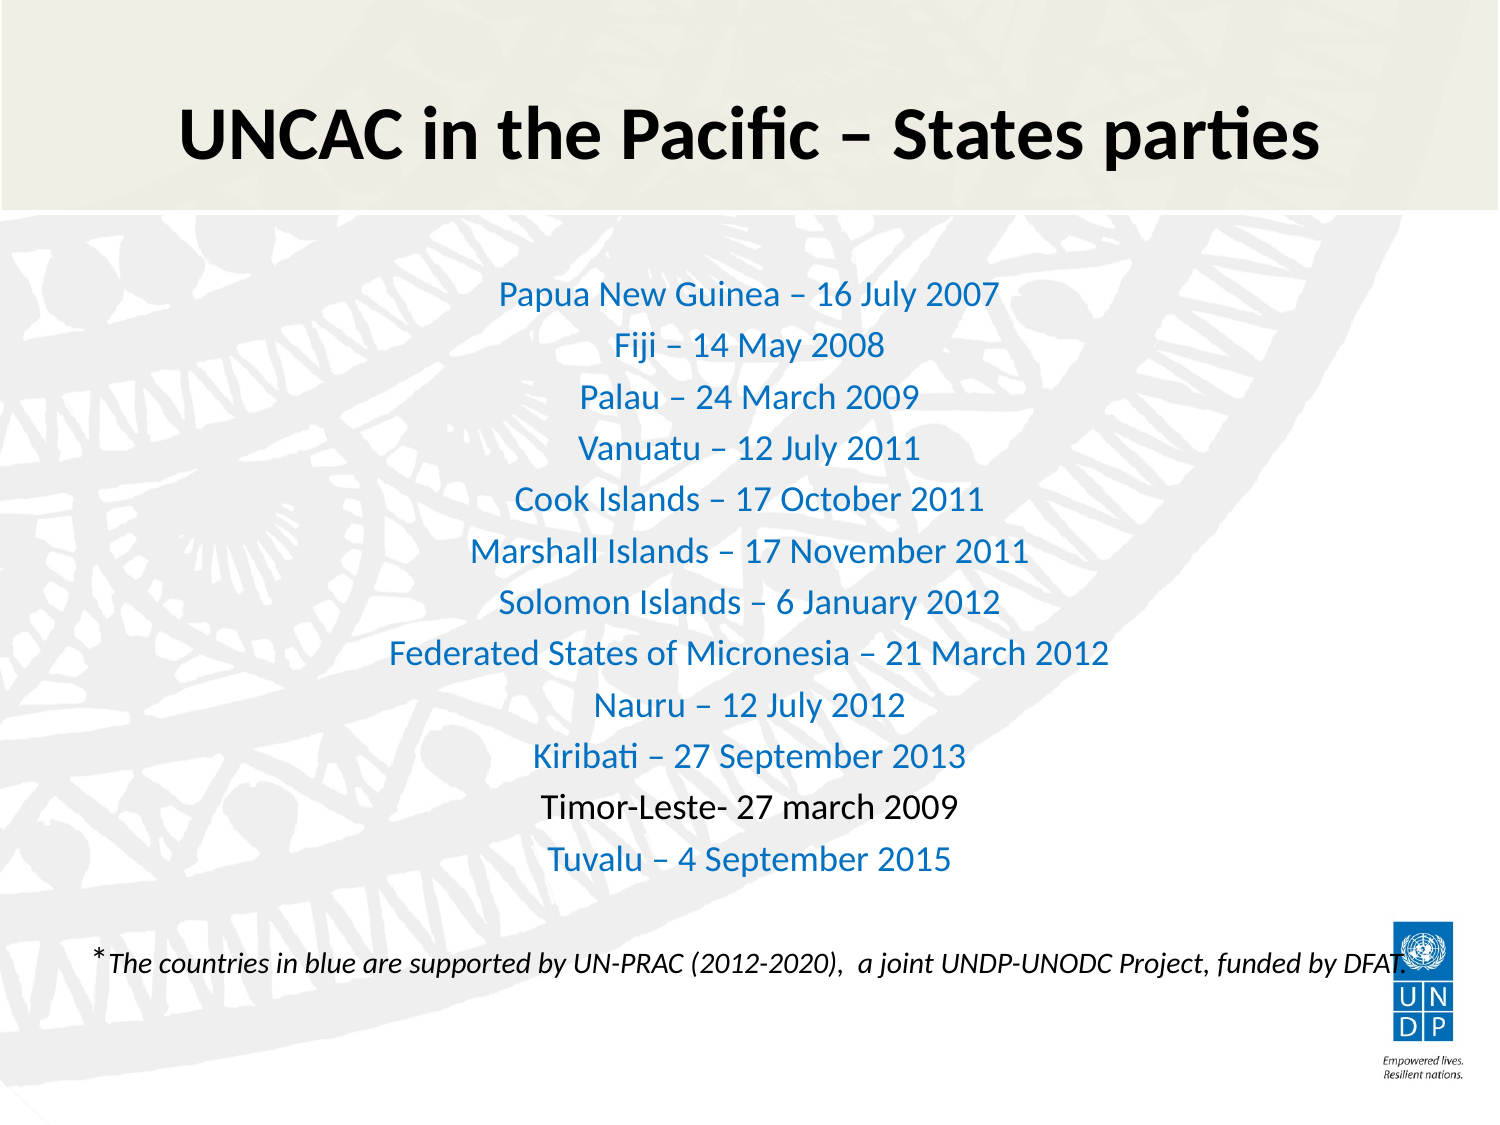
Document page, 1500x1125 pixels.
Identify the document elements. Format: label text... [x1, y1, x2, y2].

title UNCAC in the Pacific – States parties [75, 45, 1425, 213]
list Papua New Guinea – 16 July 2007 Fiji – 14 May 2008 Palau – 24 March 2009 Vanuatu – 12 July 2011 Cook Islands – 17 October 2011 Marshall Islands – 17 November 2011 Solomon Islands – 6 January 2012 Federated States of Micronesia – 21 March 2012 Nauru – 12 July 2012 Kiribati – 27 September 2013 Timor-Leste- 27 march 2009 Tuvalu – 4 September 2015 *The countries in blue are supported by UN-PRAC (2012-2020), a joint UNDP-UNODC Project, funded by DFAT. [75, 262, 1425, 1005]
picture [1374, 912, 1472, 1088]
